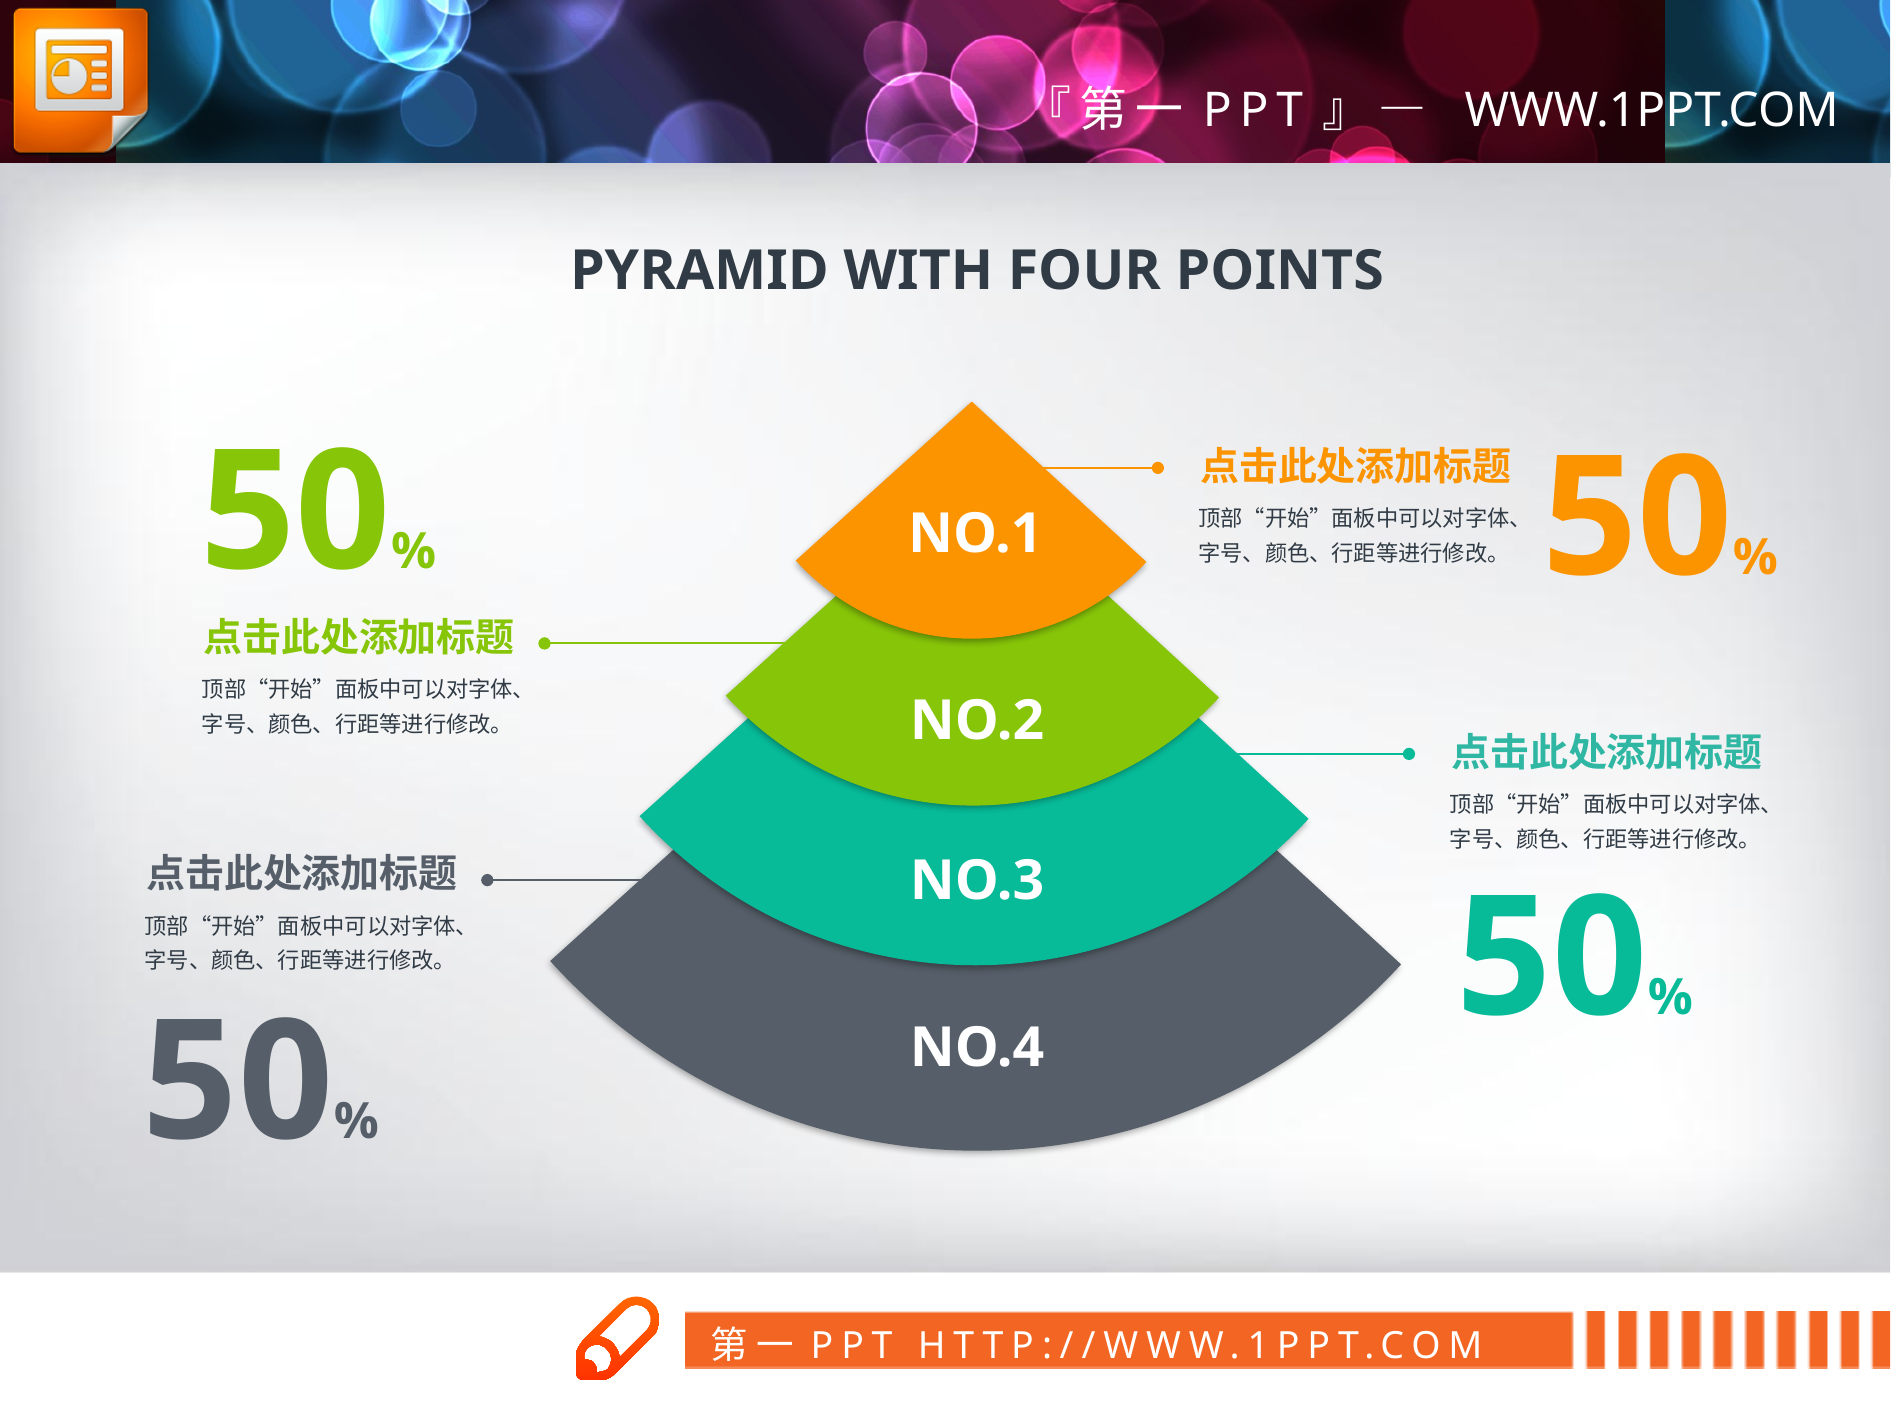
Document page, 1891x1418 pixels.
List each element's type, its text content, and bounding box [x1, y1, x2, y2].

text_box 顶部“开始”面板中可以对字体、字号、颜色、行距等进行修改。 [129, 896, 488, 981]
text_box NO.1 [893, 489, 1058, 571]
text_box 点击此处添加标题 [189, 605, 529, 667]
text_box [639, 723, 1309, 966]
text_box 50% [1527, 400, 1793, 616]
picture [0, 0, 1891, 1275]
text_box 点击此处添加标题 [1437, 720, 1777, 782]
picture [685, 1311, 1891, 1369]
text_box NO.3 [895, 836, 1060, 918]
text_box [550, 855, 1402, 1151]
text_box 顶部“开始”面板中可以对字体、字号、颜色、行距等进行修改。 [1183, 489, 1527, 574]
text_box NO.4 [895, 1004, 1060, 1086]
text_box NO.2 [895, 676, 1060, 758]
text_box 50% [128, 965, 394, 1180]
text_box 顶部“开始”面板中可以对字体、字号、颜色、行距等进行修改。 [1435, 775, 1793, 860]
text_box [725, 601, 1220, 806]
text_box 点击此处添加标题 [1185, 434, 1526, 496]
text_box 50% [185, 395, 451, 610]
text_box [795, 401, 1147, 639]
text_box 50% [1442, 840, 1708, 1056]
text_box PYRAMID WITH FOUR POINTS [438, 226, 1517, 317]
text_box 顶部“开始”面板中可以对字体、字号、颜色、行距等进行修改。 [187, 660, 545, 744]
text_box 点击此处添加标题 [131, 841, 472, 904]
